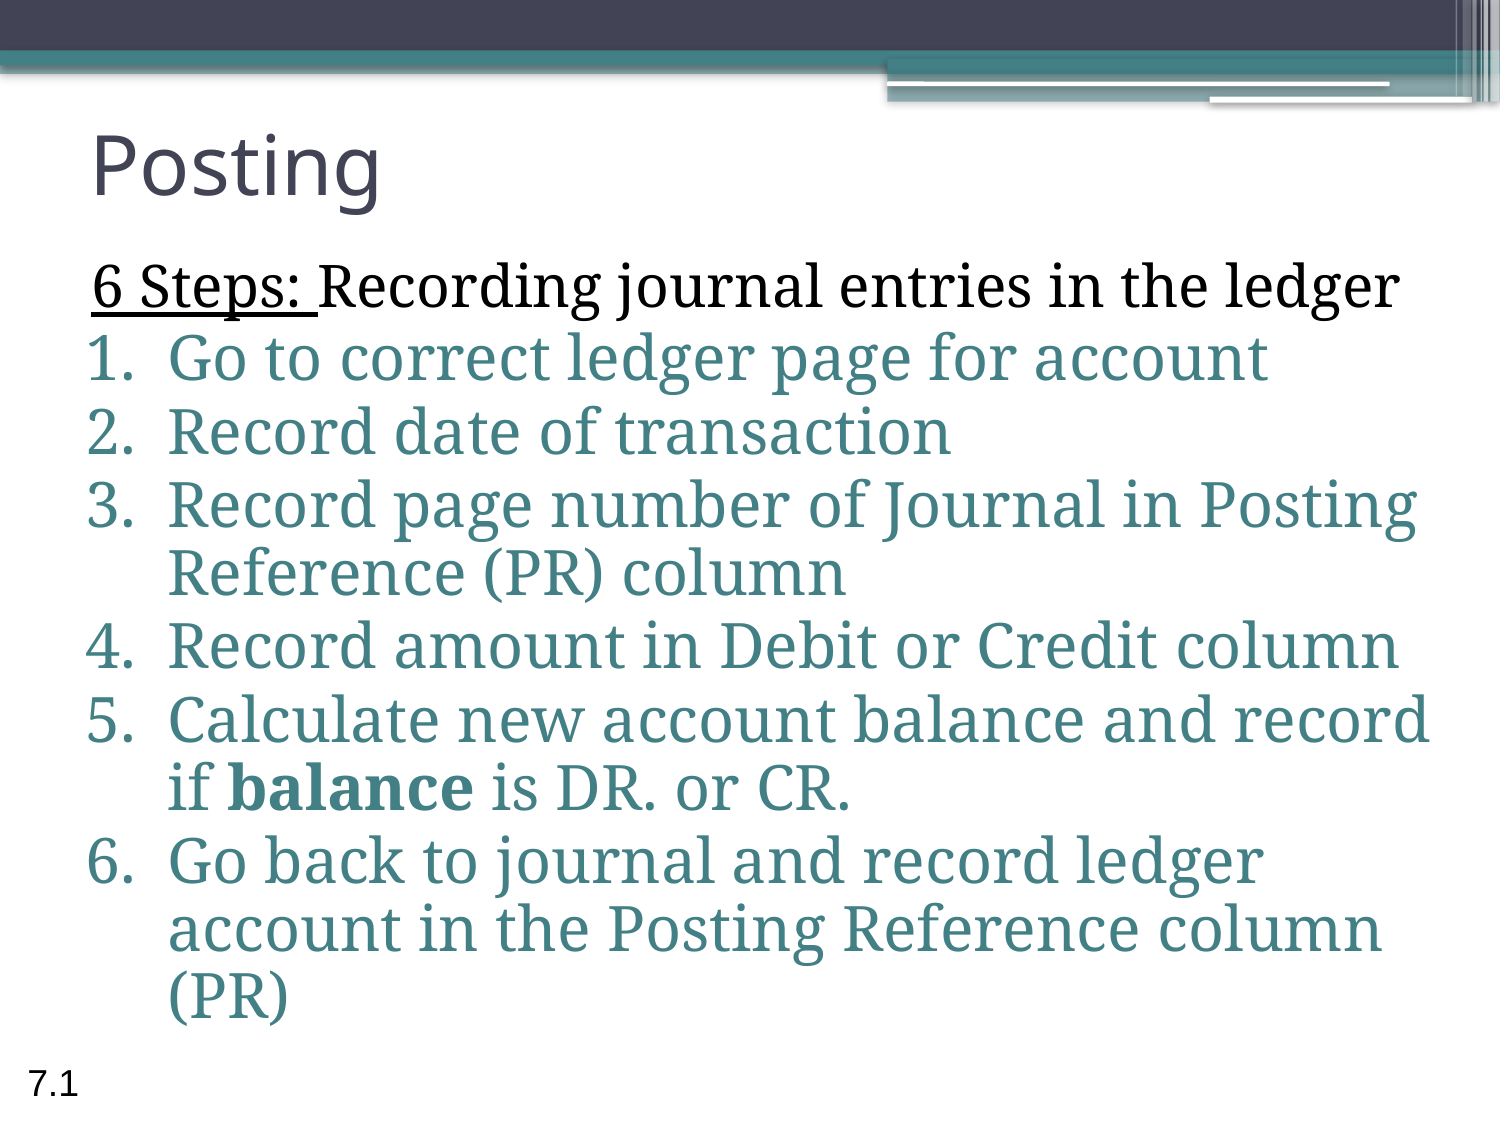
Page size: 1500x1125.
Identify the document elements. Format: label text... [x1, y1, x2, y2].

list 6 Steps: Recording journal entries in the ledger Go to correct ledger page for account Record date of transaction Record page number of Journal in Posting Reference (PR) column Record amount in Debit or Credit column Calculate new account balance and record if balance is DR. or CR. Go back to journal and record ledger account in the Posting Reference column (PR) [0, 249, 1500, 1041]
title Posting [75, 75, 1425, 249]
text_box 7.1 [12, 1051, 100, 1112]
